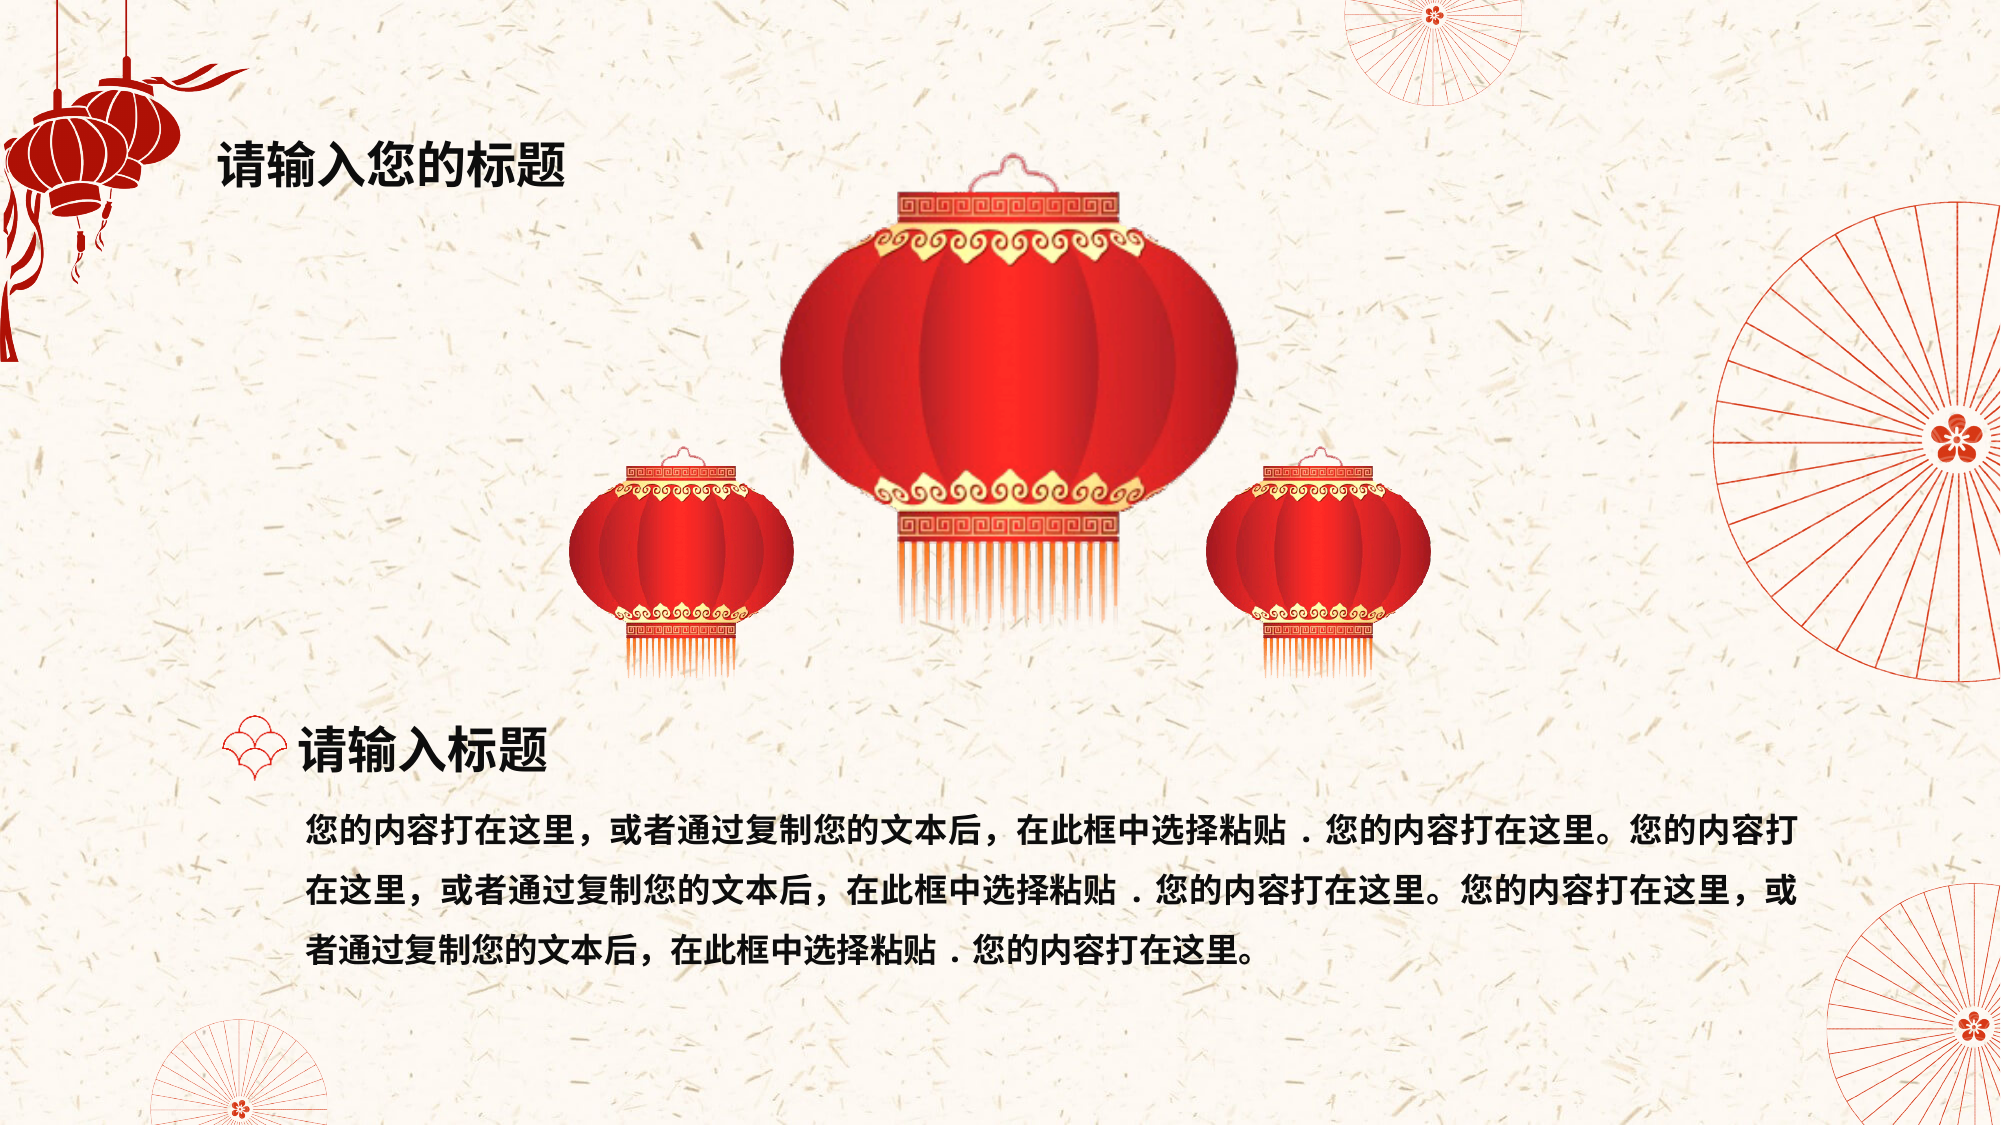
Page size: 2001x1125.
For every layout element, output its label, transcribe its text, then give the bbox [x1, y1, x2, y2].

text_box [556, 125, 1444, 711]
text_box 请输入您的标题 [250, 125, 556, 201]
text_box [221, 711, 1799, 1125]
picture [0, 0, 2001, 1125]
